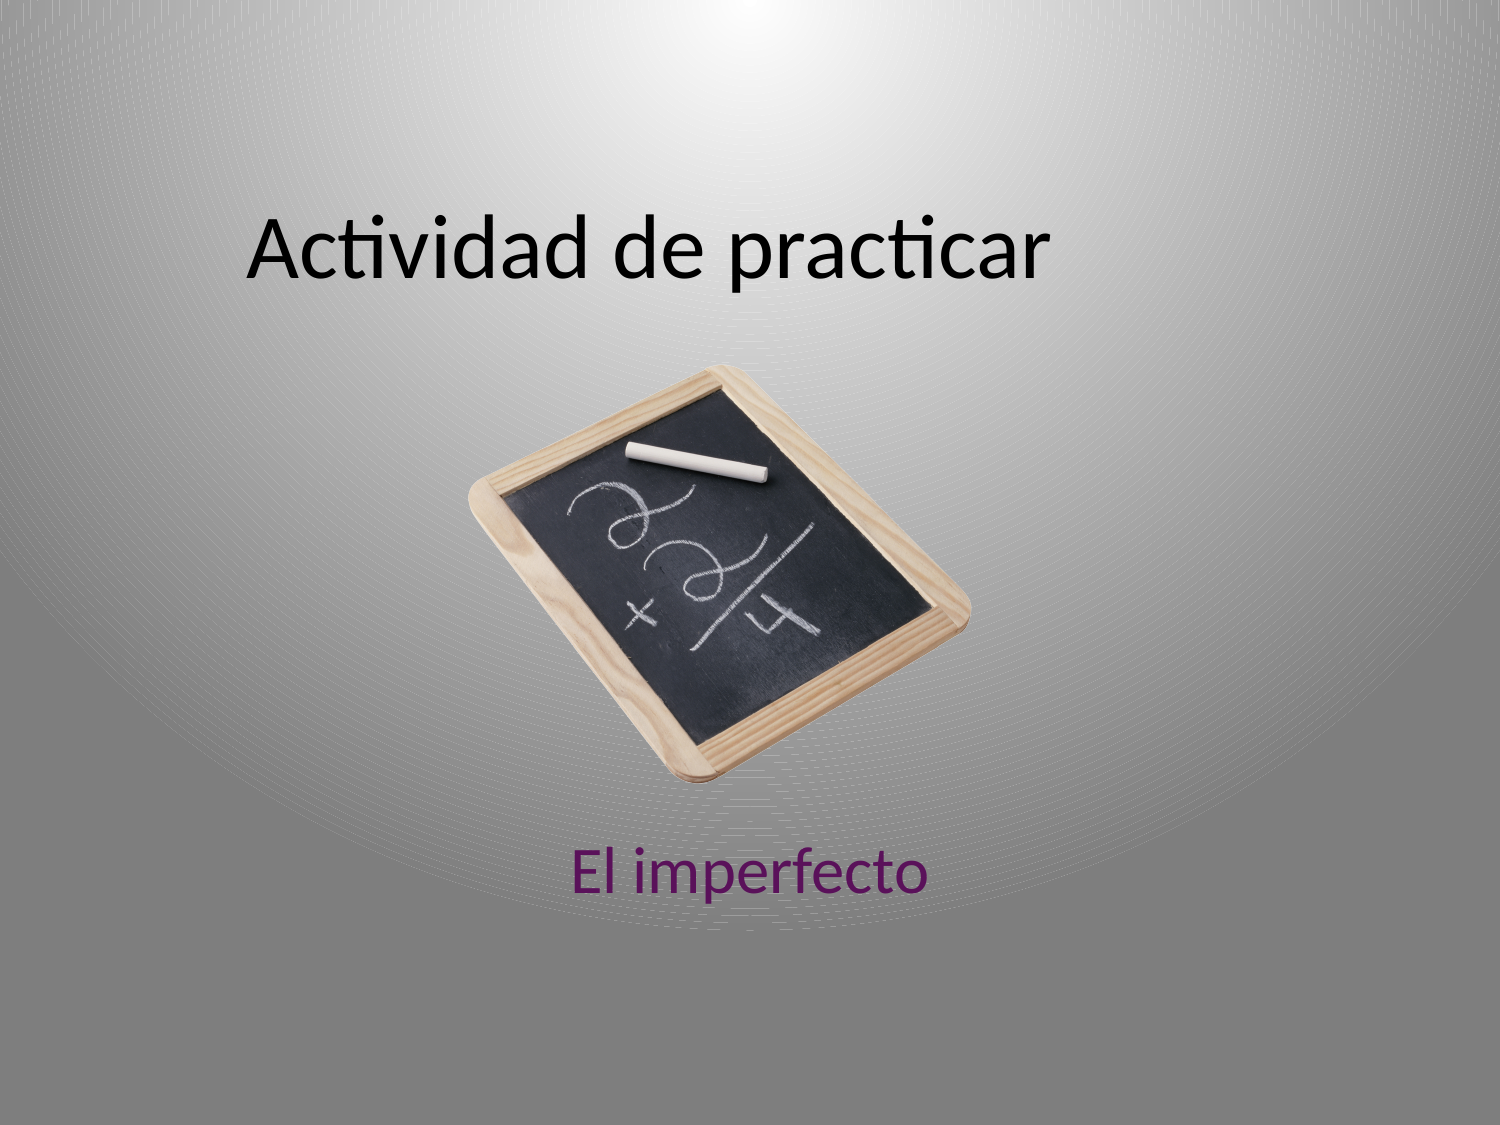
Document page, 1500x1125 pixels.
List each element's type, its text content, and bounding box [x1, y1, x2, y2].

subtitle El imperfecto [225, 819, 1275, 925]
picture [463, 358, 976, 790]
title Actividad de practicar [85, 76, 1307, 408]
